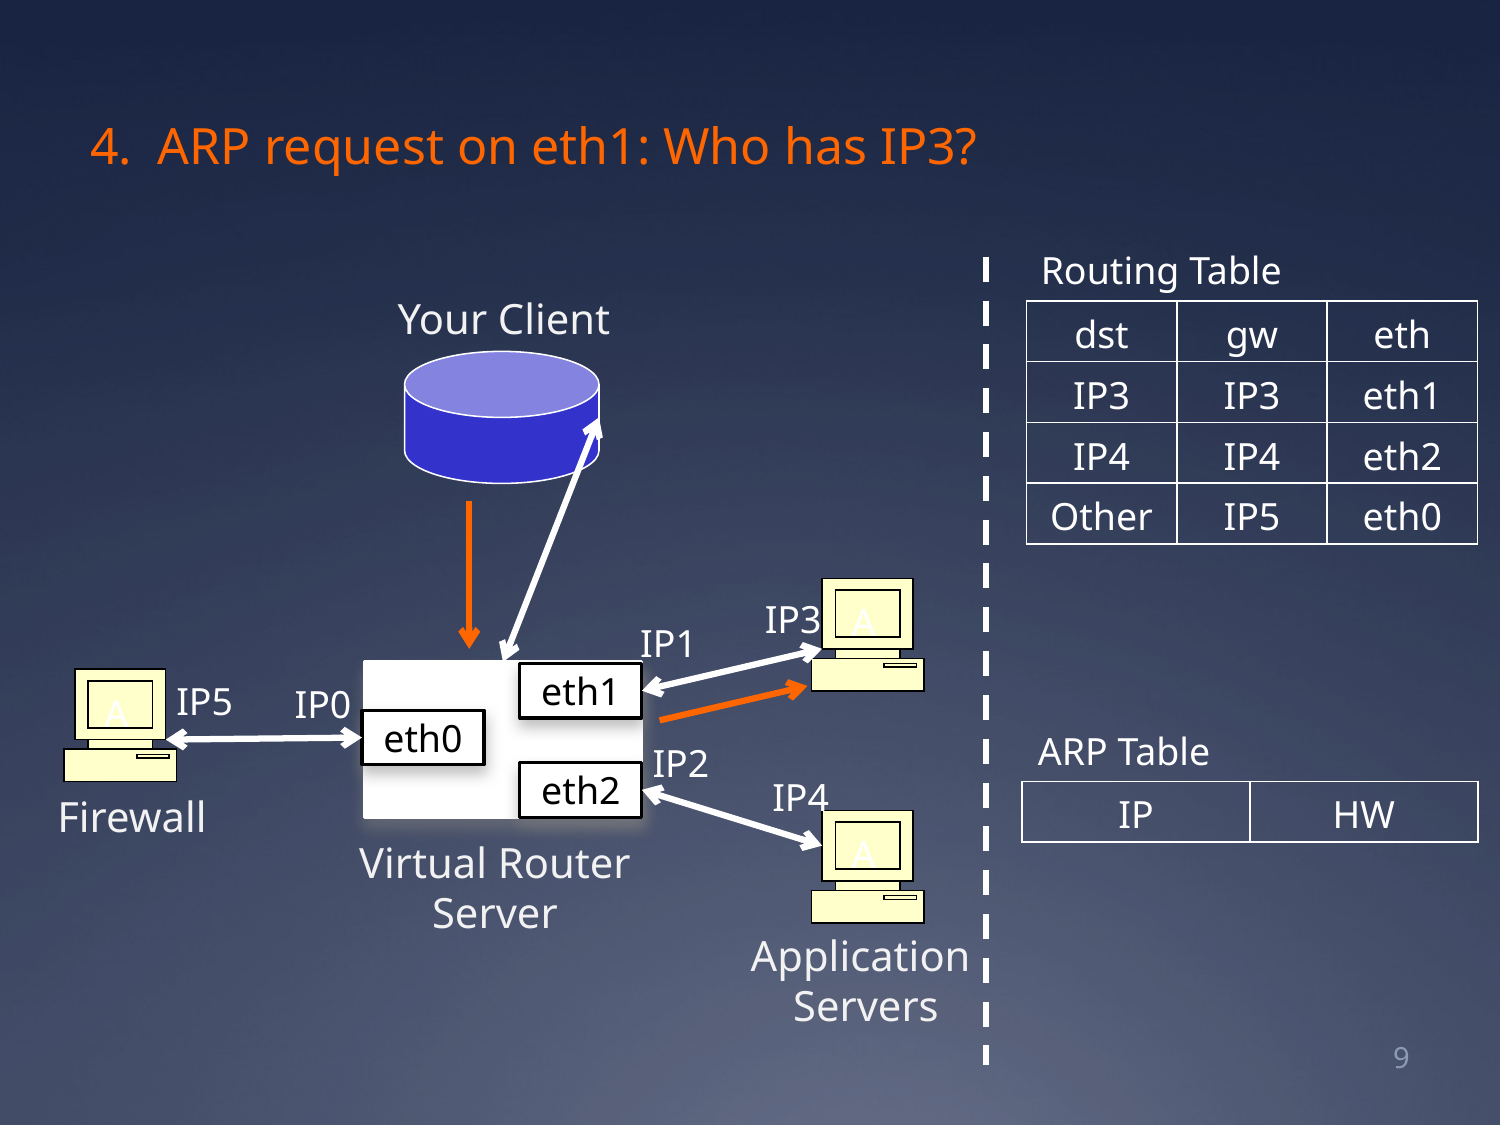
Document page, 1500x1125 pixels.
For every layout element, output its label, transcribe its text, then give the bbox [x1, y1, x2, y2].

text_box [500, 482, 504, 663]
text_box Virtual Router Server [305, 829, 684, 945]
text_box IP0 [279, 673, 353, 733]
table_cell IP4 [1178, 423, 1326, 482]
table_header HW [1251, 782, 1477, 841]
table_cell IP3 [1027, 362, 1176, 422]
text_box Your Client [382, 285, 626, 351]
table_cell eth1 [1328, 362, 1477, 422]
table_cell IP4 [1027, 423, 1176, 482]
text_box A [811, 810, 924, 922]
text_box IP2 [656, 738, 725, 788]
text_box Firewall [42, 783, 222, 849]
text_box IP1 [625, 612, 712, 660]
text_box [640, 647, 824, 692]
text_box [658, 684, 809, 722]
table_header gw [1178, 302, 1326, 361]
text_box A [64, 669, 177, 782]
table_header IP [1023, 782, 1249, 841]
slide_number 9 [1325, 1029, 1425, 1090]
text_box 4. ARP request on eth1: Who has IP3? [75, 107, 993, 182]
table_cell eth2 [1328, 423, 1477, 482]
table_cell IP3 [1178, 362, 1326, 422]
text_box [360, 660, 643, 819]
text_box Routing Table [1026, 239, 1298, 300]
table_cell eth0 [1328, 484, 1477, 543]
text_box IP5 [161, 670, 248, 731]
text_box ARP Table [1023, 720, 1226, 781]
text_box IP3 [750, 588, 837, 648]
table_cell Other [1027, 484, 1176, 543]
text_box Application Servers [735, 922, 978, 1038]
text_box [640, 788, 824, 847]
text_box [404, 351, 599, 484]
table_header eth [1328, 302, 1477, 361]
text_box A [822, 578, 924, 691]
table_header dst [1027, 302, 1176, 361]
text_box IP4 [757, 766, 845, 827]
table_cell IP5 [1178, 484, 1326, 543]
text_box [164, 736, 364, 741]
